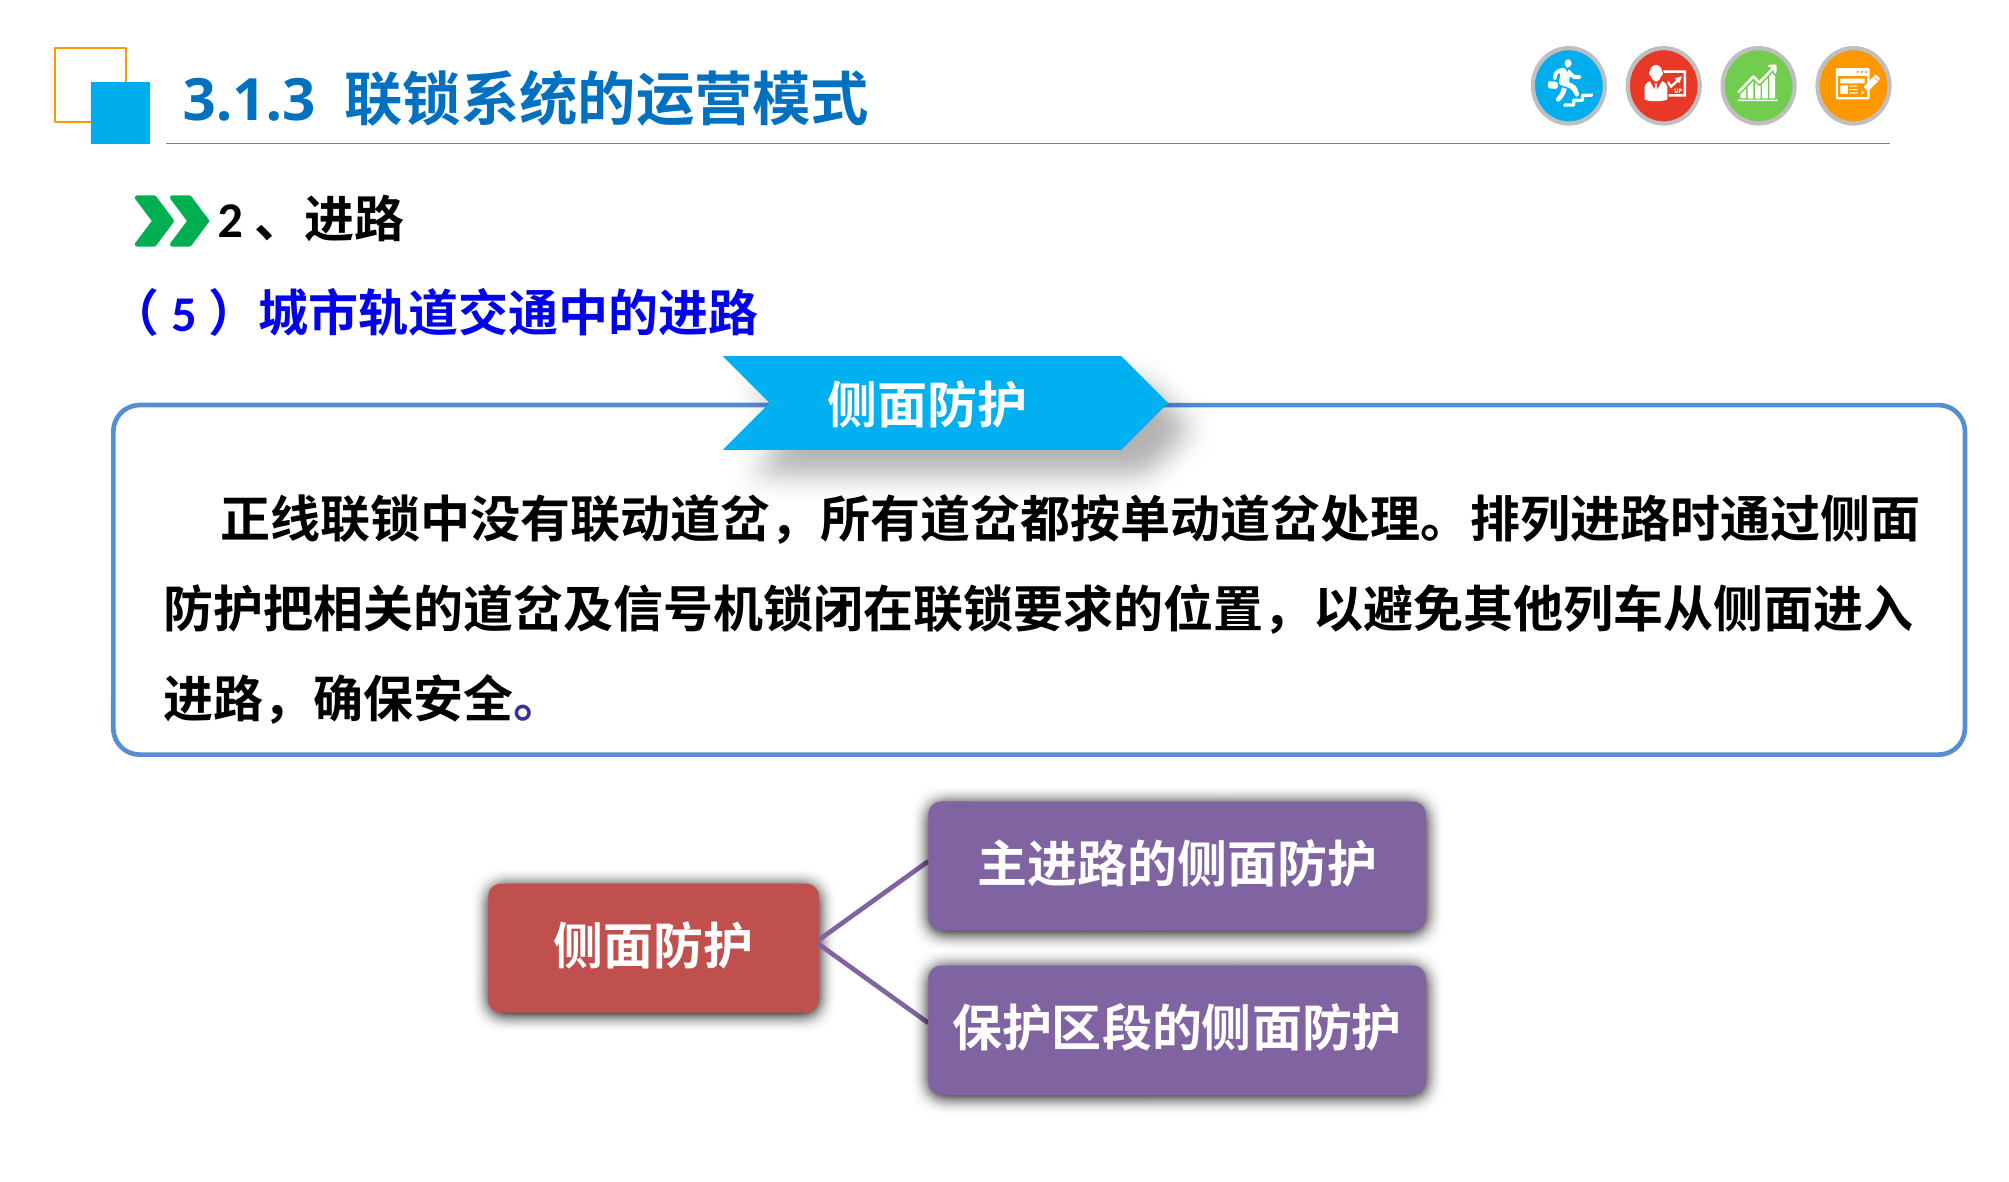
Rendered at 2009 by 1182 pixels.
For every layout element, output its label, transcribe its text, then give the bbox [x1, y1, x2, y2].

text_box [488, 883, 820, 1013]
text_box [805, 801, 1427, 931]
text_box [113, 404, 1966, 755]
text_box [136, 180, 416, 257]
text_box 3.1.3 联锁系统的运营模式 [162, 51, 890, 142]
text_box （5）城市轨道交通中的进路 [94, 274, 774, 349]
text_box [722, 355, 1169, 451]
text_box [805, 965, 1427, 1095]
